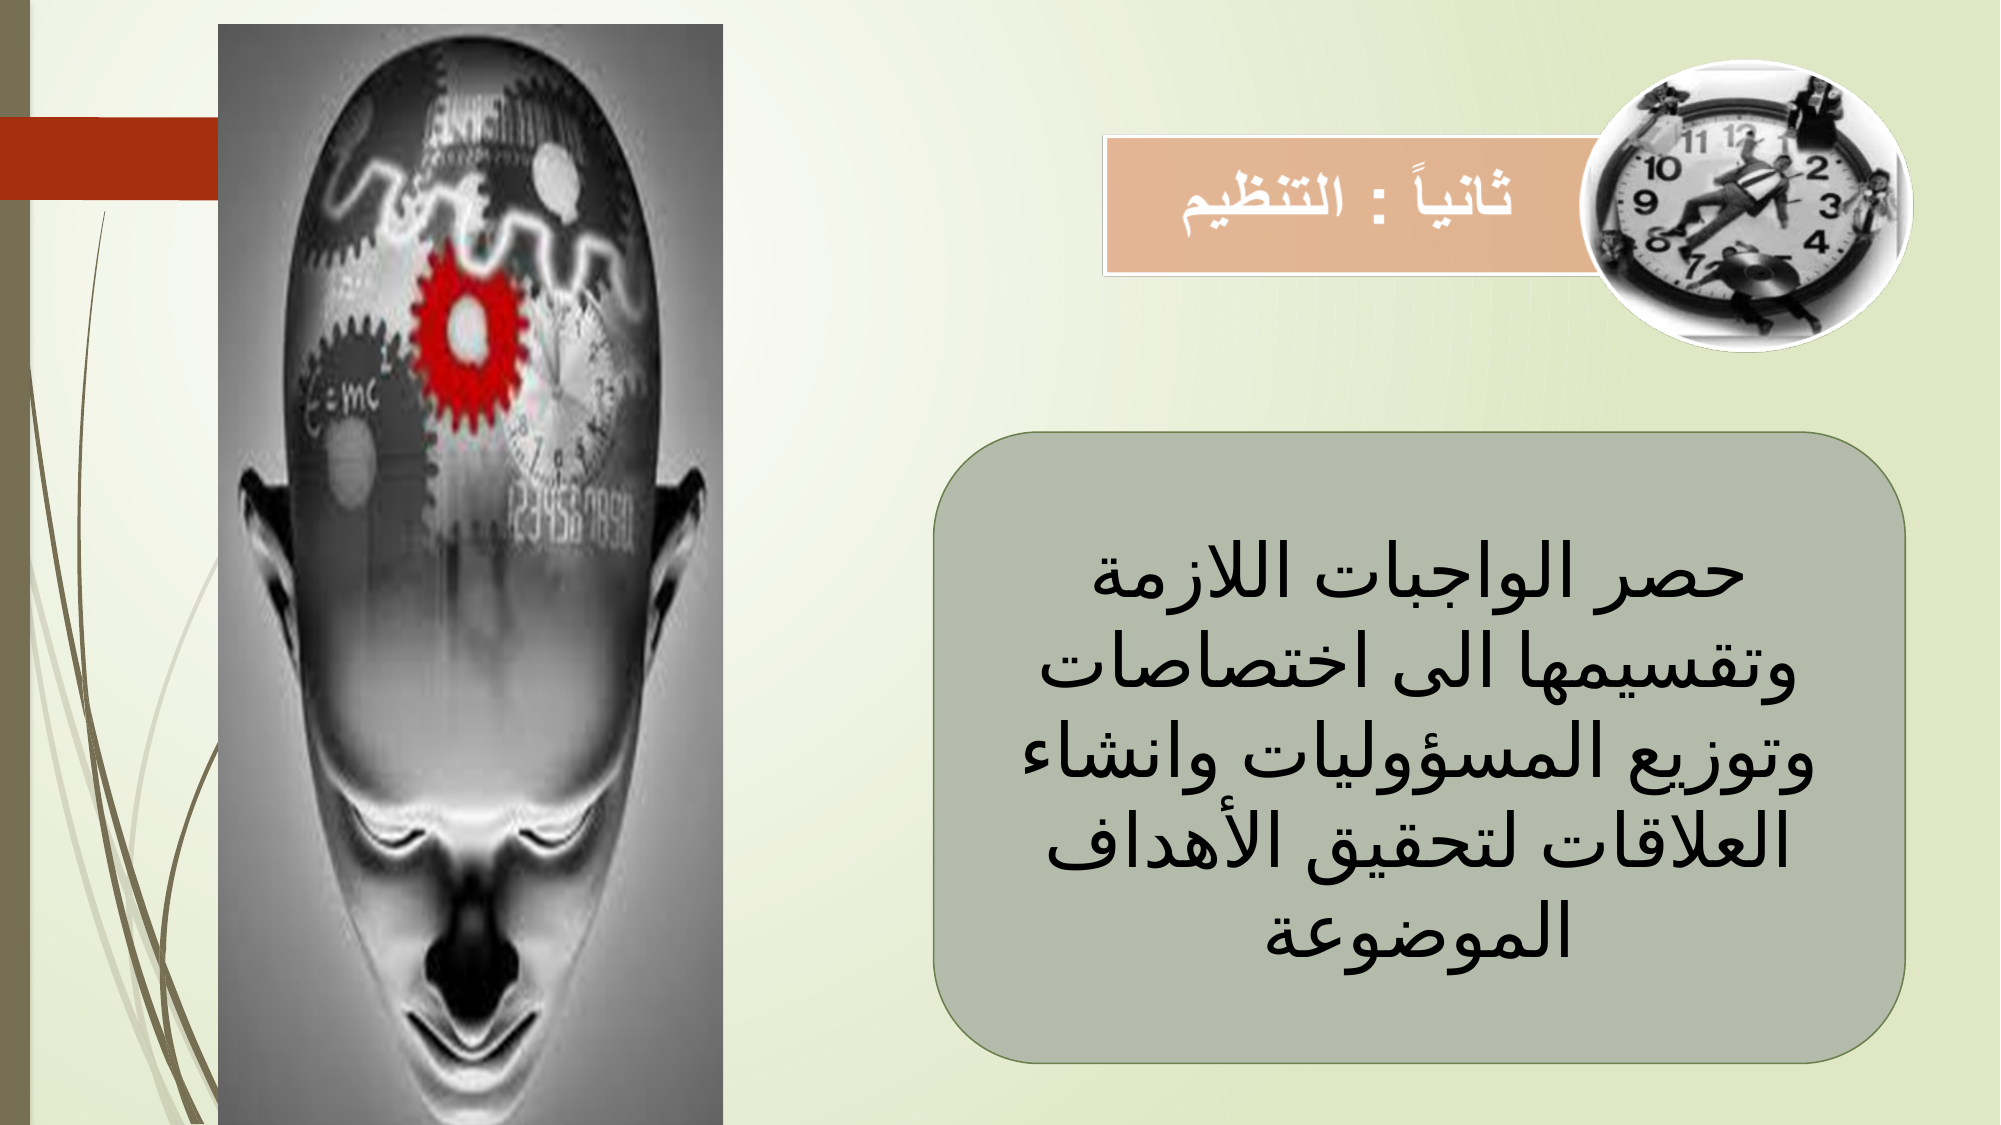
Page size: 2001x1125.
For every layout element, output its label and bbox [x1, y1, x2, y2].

picture [218, 0, 2000, 1125]
